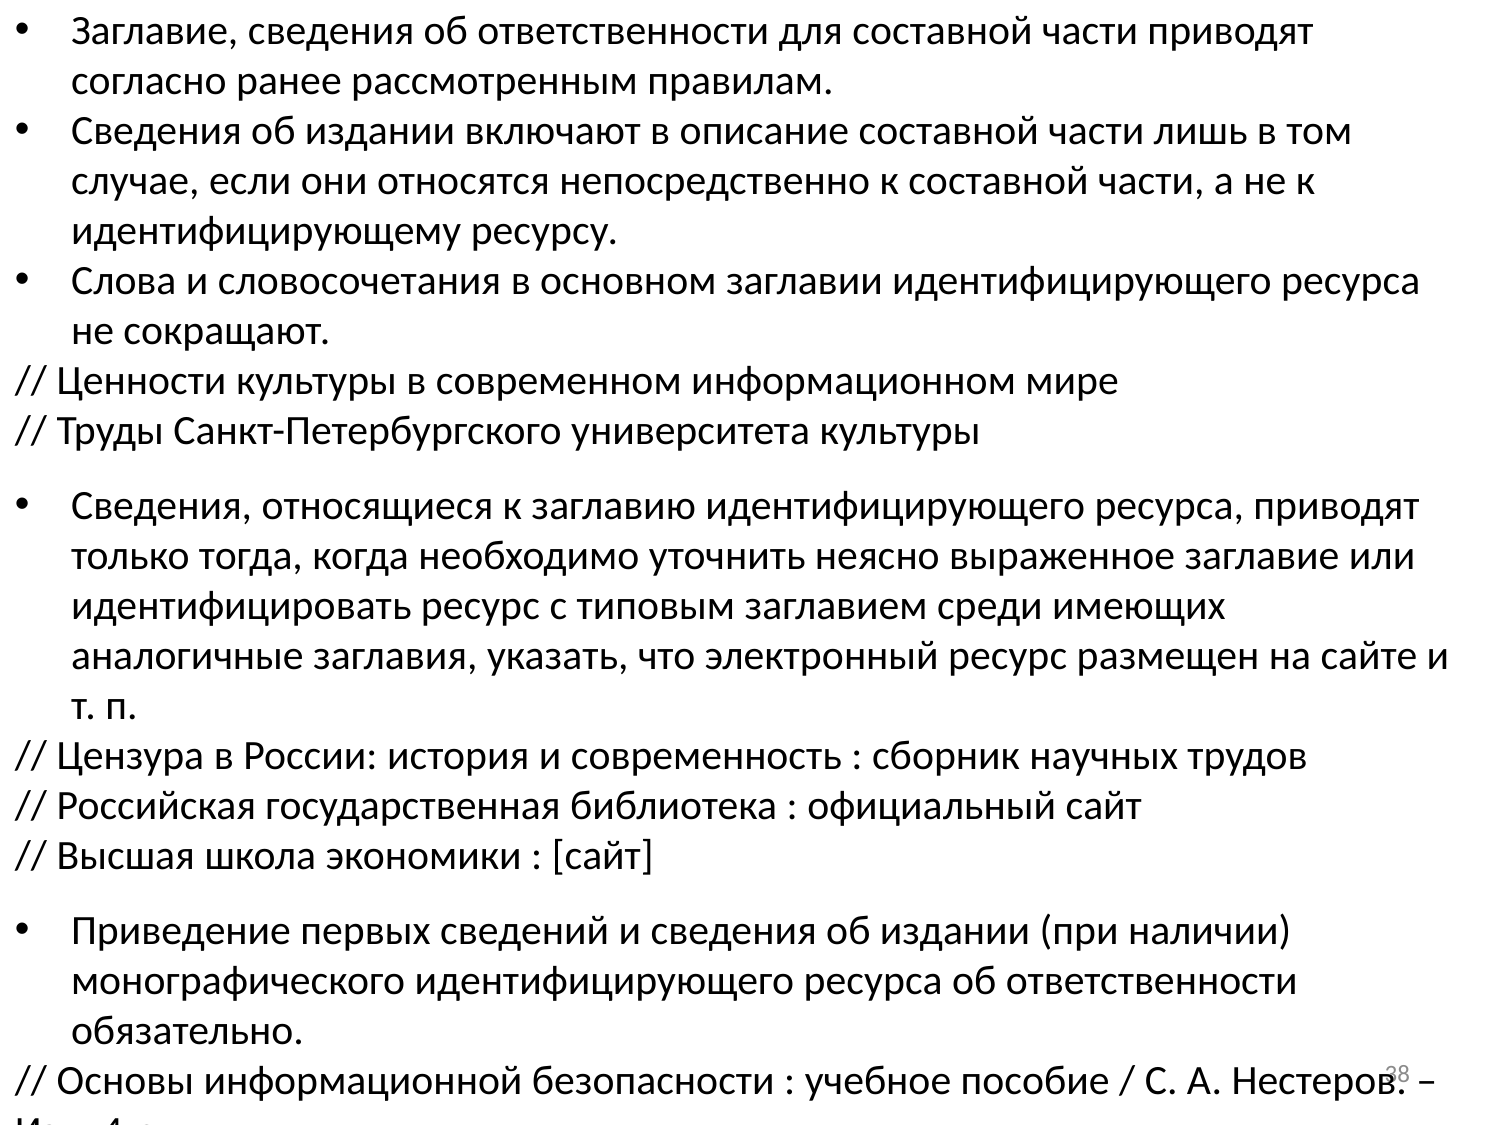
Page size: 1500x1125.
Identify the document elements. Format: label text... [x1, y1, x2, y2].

text_box Заглавие, сведения об ответственности для составной части приводят согласно ранее рассмотренным правилам. Сведения об издании включают в описание составной части лишь в том случае, если они относятся непосредственно к составной части, а не к идентифицирующему ресурсу. Слова и словосочетания в основном заглавии идентифицирующего ресурса не сокращают. // Ценности культуры в современном информационном мире // Труды Санкт-Петербургского университета культуры Сведения, относящиеся к заглавию идентифицирующего ресурса, приводят только тогда, когда необходимо уточнить неясно выраженное заглавие или идентифицировать ресурс с типовым заглавием среди имеющих аналогичные заглавия, указать, что электронный ресурс размещен на сайте и т. п. // Цензура в России: история и современность : сборник научных трудов // Российская государственная библиотека : официальный сайт // Высшая школа экономики : [сайт] Приведение первых сведений и сведения об издании (при наличии) монографического идентифицирующего ресурса об ответственности обязательно. // Основы информационной безопасности : учебное пособие / С. А. Нестеров. – Изд. 4-е [0, 0, 1483, 1125]
